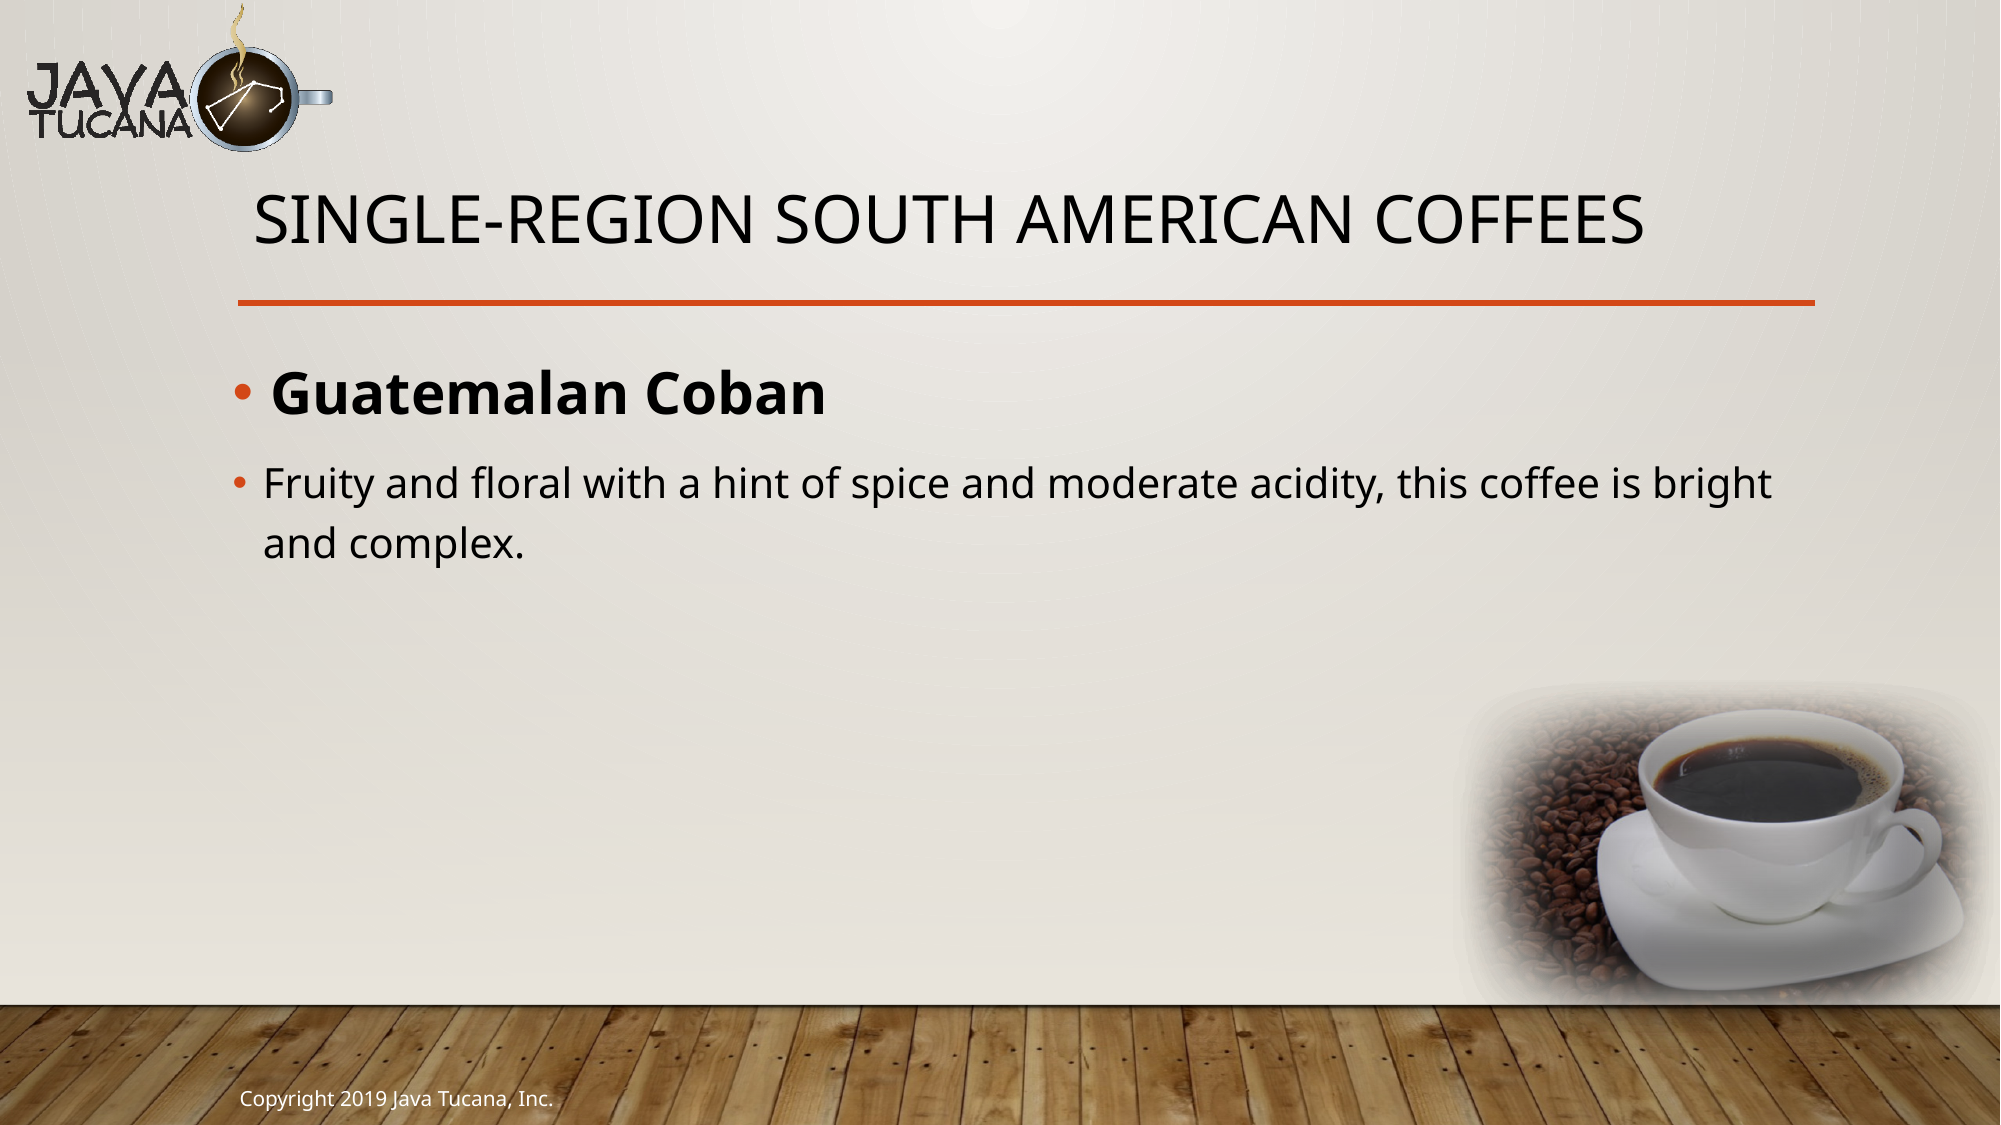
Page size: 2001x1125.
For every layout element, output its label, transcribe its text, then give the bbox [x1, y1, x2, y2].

footer Copyright 2019 Java Tucana, Inc. [224, 1074, 1199, 1125]
title Single-region South American coffees [238, 178, 1814, 305]
list Guatemalan Coban Fruity and floral with a hint of spice and moderate acidity, this coffee is bright and complex. [217, 334, 1793, 995]
picture [13, 0, 341, 159]
picture [0, 1005, 2000, 1125]
picture [1793, 767, 1906, 953]
